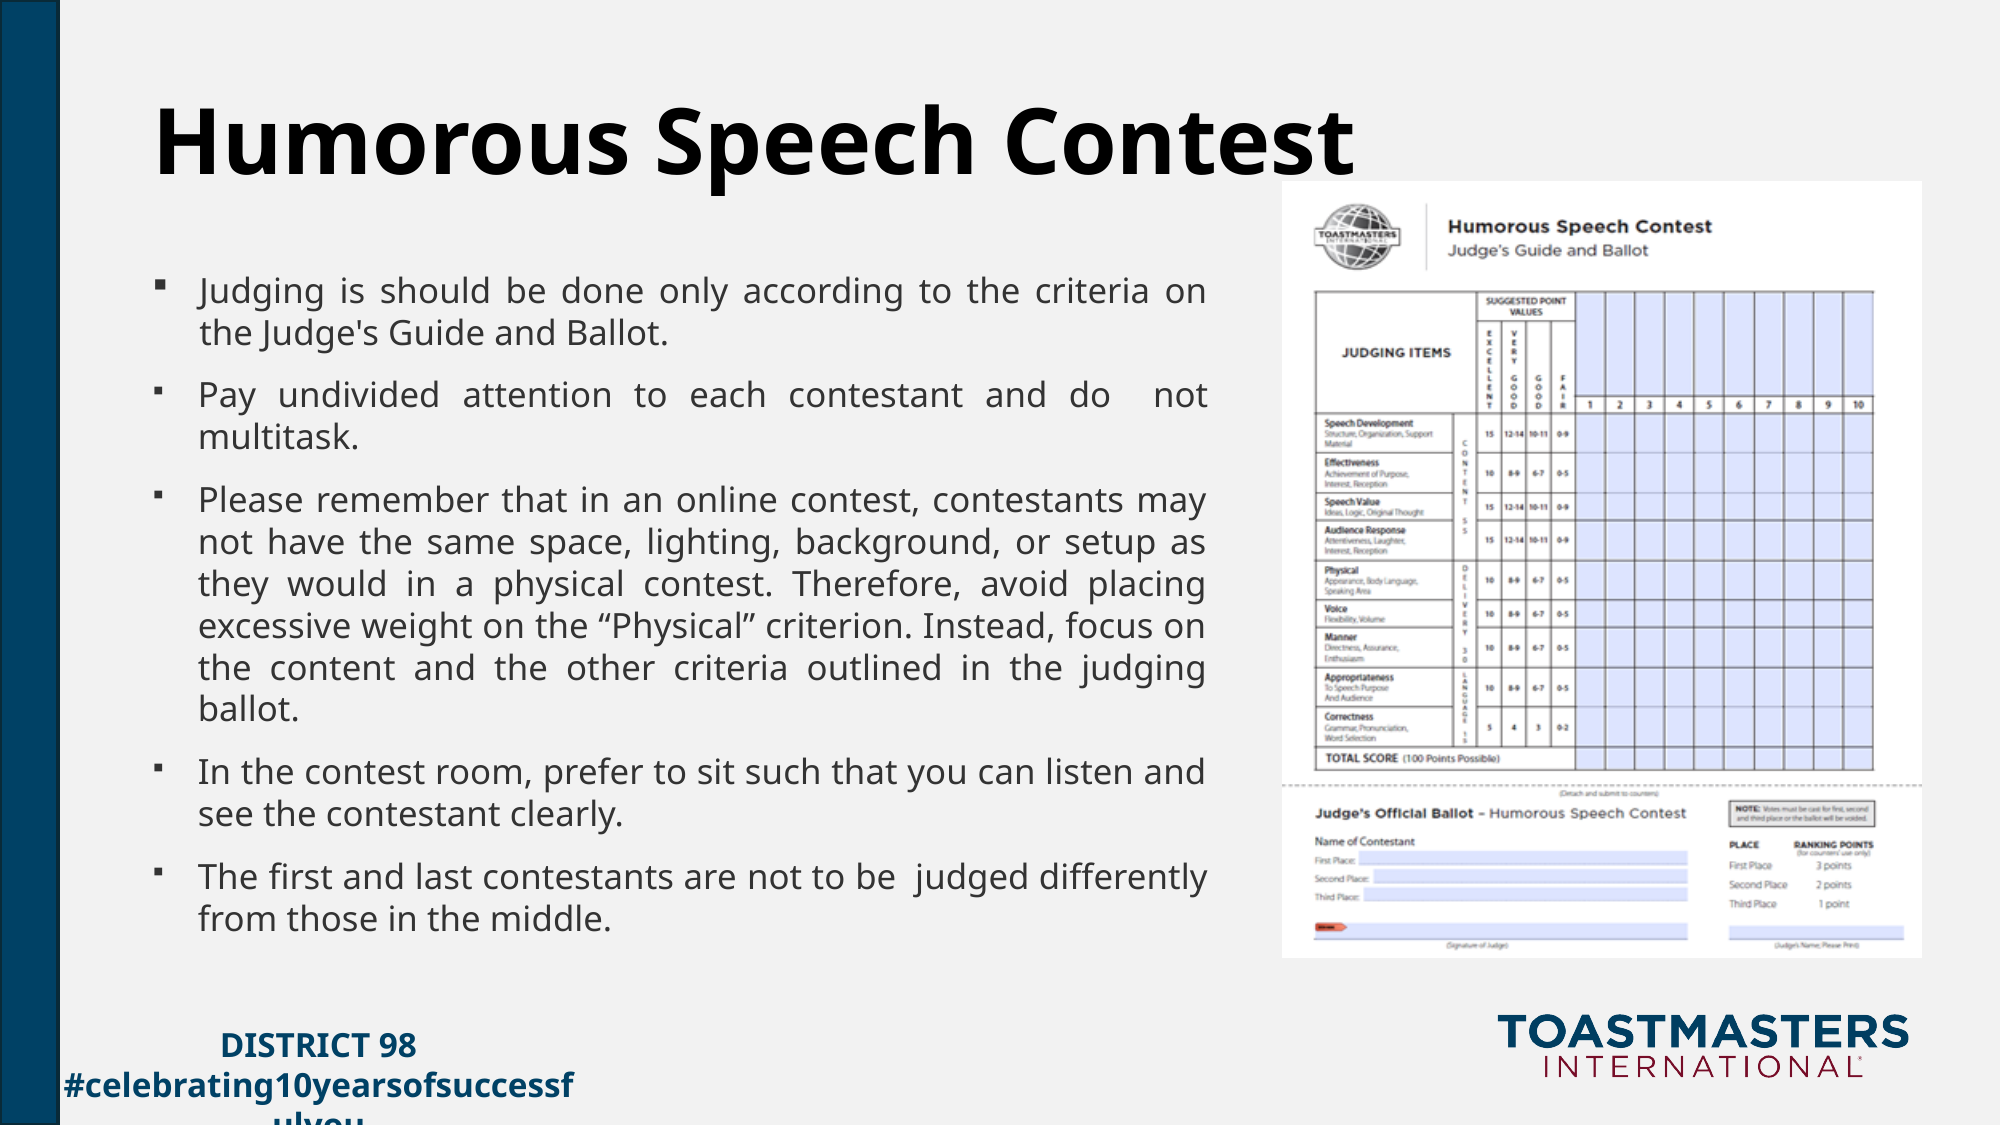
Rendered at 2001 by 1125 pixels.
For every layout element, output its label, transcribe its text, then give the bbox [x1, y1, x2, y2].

picture [1281, 180, 2000, 1125]
title Humorous Speech Contest [137, 59, 1944, 229]
text_box DISTRICT 98 #celebrating10yearsofsuccessfulyou [39, 1017, 598, 1125]
text_box [0, 0, 60, 1125]
list Judging is should be done only according to the criteria on the Judge's Guide and Ballot. Pay undivided attention to each contestant and do not multitask. Please remember that in an online contest, contestants may not have the same space, lighting, background, or setup as they would in a physical contest. Therefore, avoid placing excessive weight on the “Physical” criterion. Instead, focus on the content and the other criteria outlined in the judging ballot. In the contest room, prefer to sit such that you can listen and see the contestant clearly. The first and last contestants are not to be judged differently from those in the middle. [137, 260, 1224, 950]
